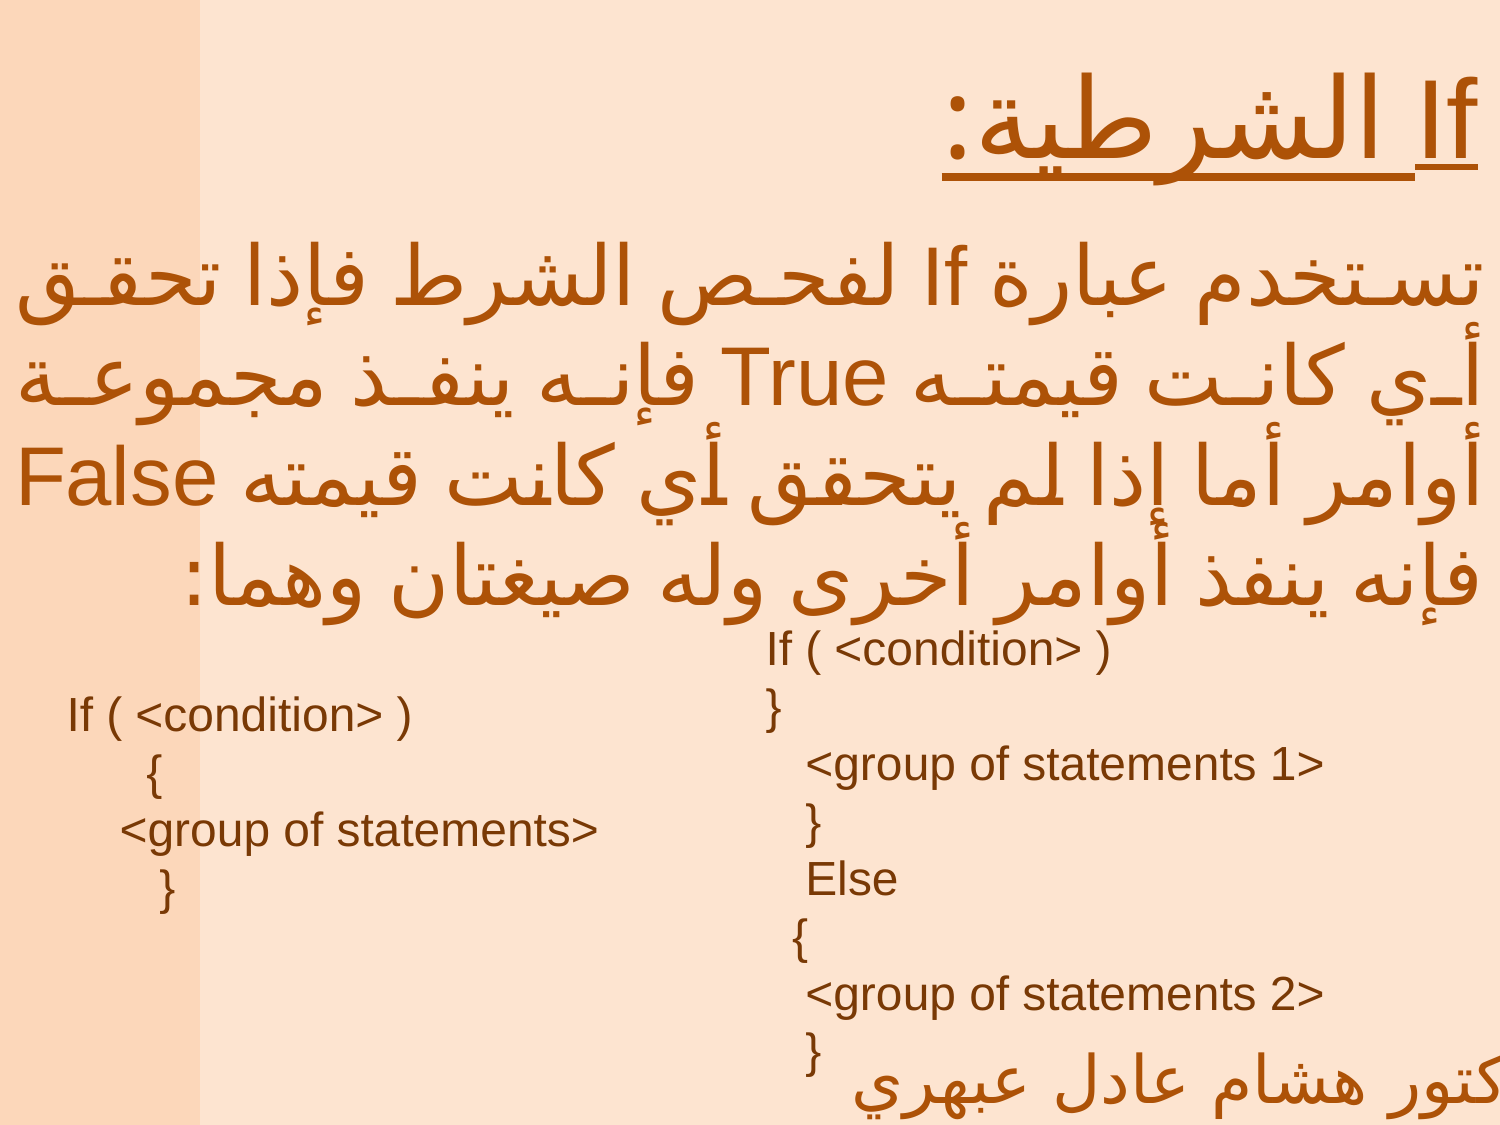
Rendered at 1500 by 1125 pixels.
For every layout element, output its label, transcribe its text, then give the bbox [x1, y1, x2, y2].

text_box تستخدم عبارة If لفحص الشرط فإذا تحقق أي كانت قيمته True فإنه ينفذ مجموعة أوامر أما إذا لم يتحقق أي كانت قيمته False فإنه ينفذ أوامر أخرى وله صيغتان وهما: [0, 214, 1500, 630]
text_box [0, 630, 1500, 1125]
text_box If الشرطية: [926, 38, 1493, 189]
text_box الدكتور هشام عادل عبهري [836, 1029, 1500, 1124]
text_box If ( <condition> ) { <group of statements> } [51, 676, 616, 922]
text_box [0, 0, 1500, 214]
text_box If ( <condition> ) { <group of statements 1> } Else { <group of statements 2> } [737, 610, 1350, 1085]
